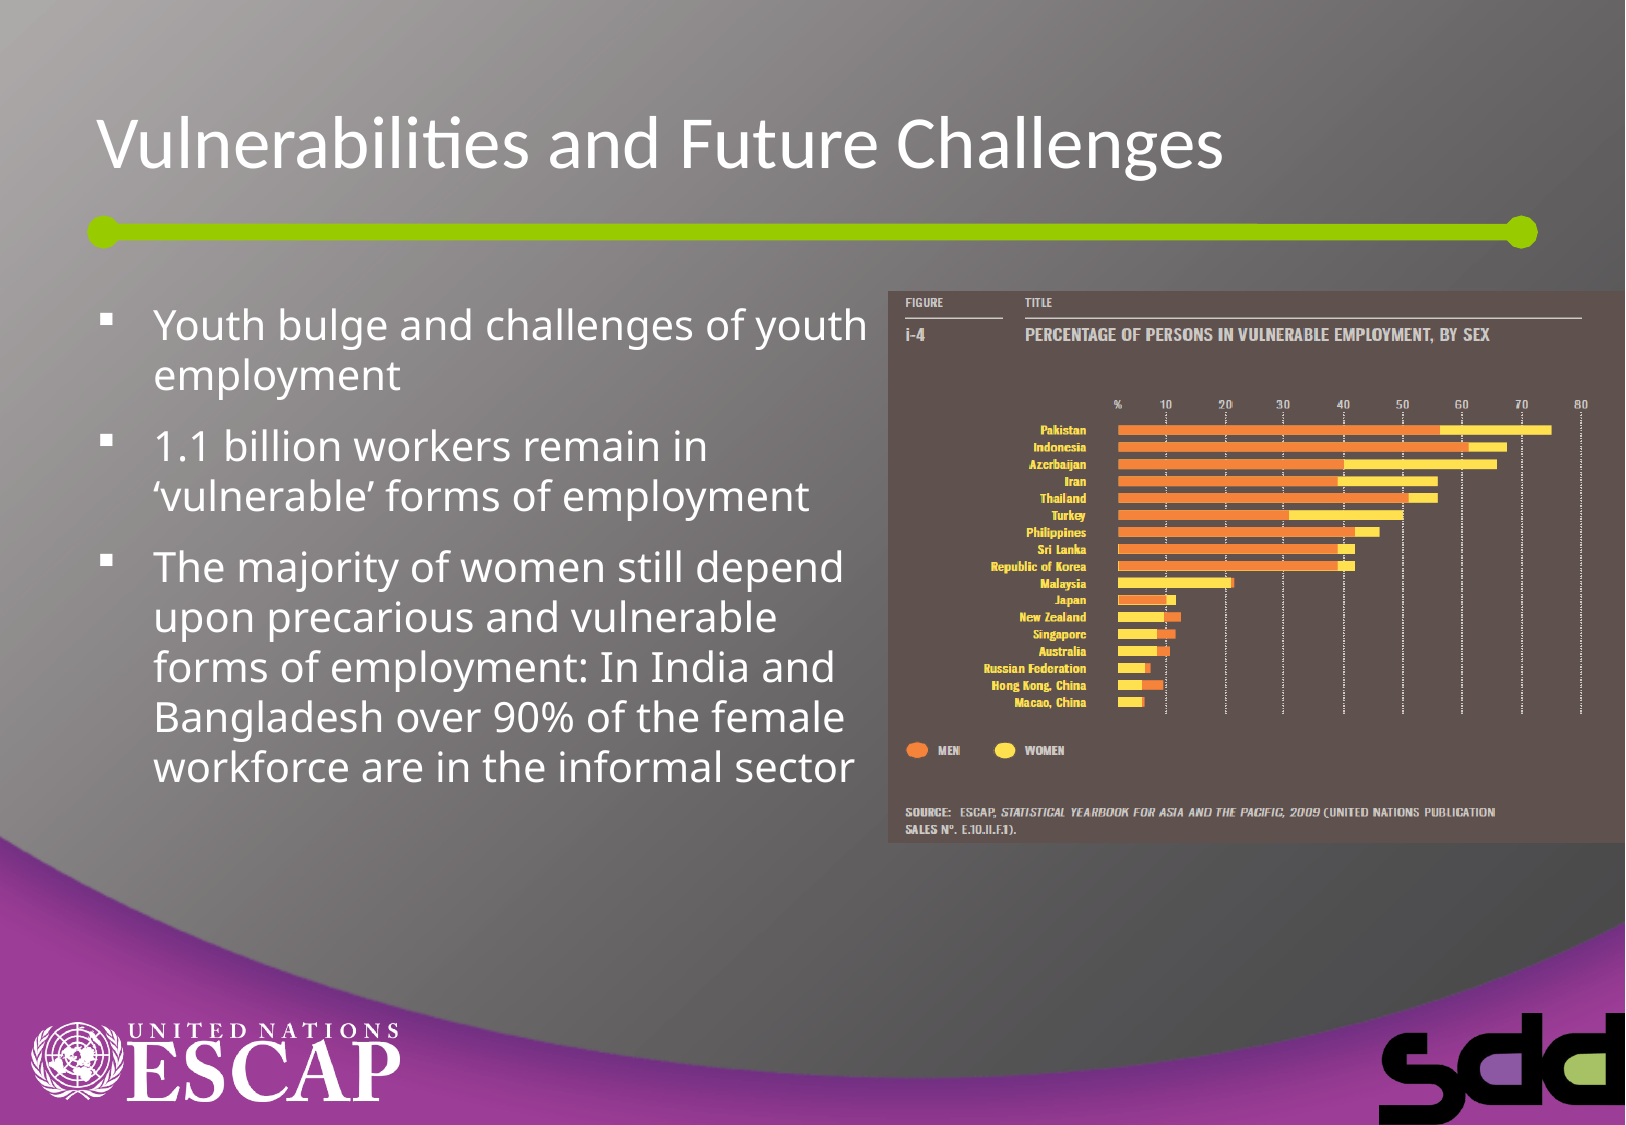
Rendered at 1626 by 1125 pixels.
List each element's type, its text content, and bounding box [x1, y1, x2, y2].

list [887, 291, 1625, 843]
title Vulnerabilities and Future Challenges [80, 44, 1546, 233]
picture [0, 0, 1625, 1125]
list Youth bulge and challenges of youth employment 1.1 billion workers remain in ‘vulnerable’ forms of employment The majority of women still depend upon precarious and vulnerable forms of employment: In India and Bangladesh over 90% of the female workforce are in the informal sector [81, 291, 901, 1043]
